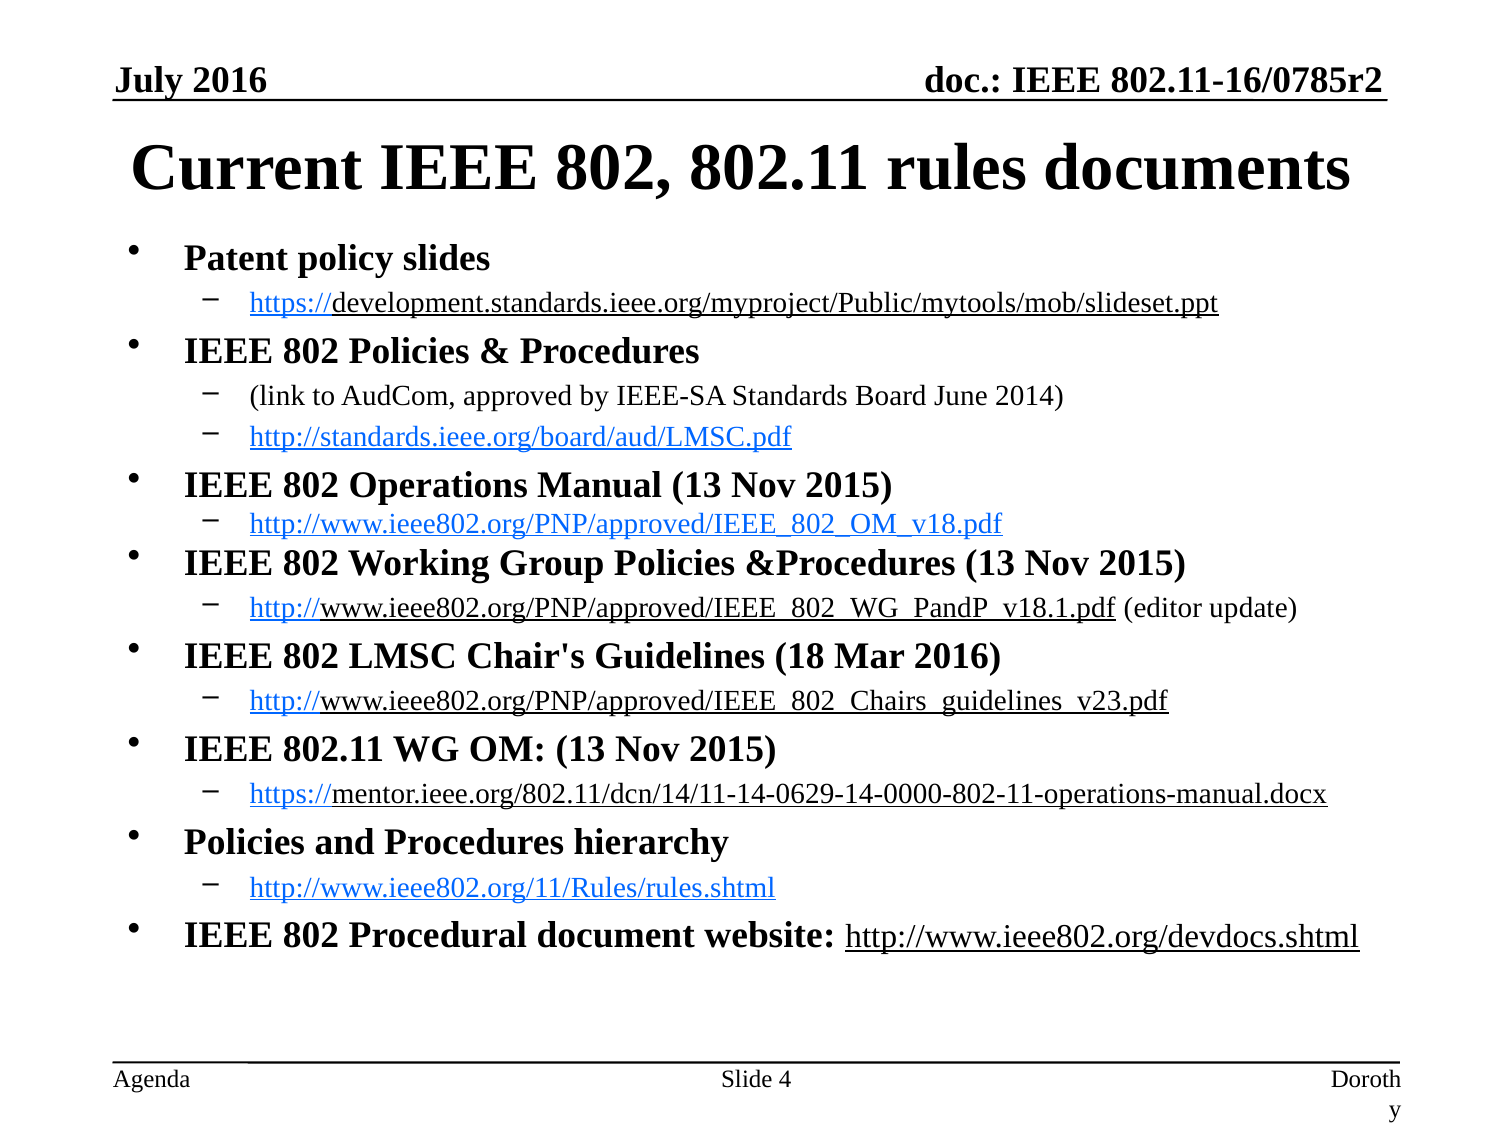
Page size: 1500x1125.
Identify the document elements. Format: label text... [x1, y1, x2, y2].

footer Dorothy Stanley, HP Enterprise [1325, 1075, 1402, 1093]
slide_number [114, 54, 425, 100]
title Current IEEE 802, 802.11 rules documents [112, 112, 1388, 213]
slide_number Slide 4 [712, 1062, 800, 1093]
list Patent policy slides https://development.standards.ieee.org/myproject/Public/mytools/mob/slideset.ppt IEEE 802 Policies & Procedures (link to AudCom, approved by IEEE-SA Standards Board June 2014) http://standards.ieee.org/board/aud/LMSC.pdf IEEE 802 Operations Manual (13 Nov 2015) http://www.ieee802.org/PNP/approved/IEEE_802_OM_v18.pdf IEEE 802 Working Group Policies &Procedures (13 Nov 2015) http://www.ieee802.org/PNP/approved/IEEE_802_WG_PandP_v18.1.pdf (editor update) IEEE 802 LMSC Chair's Guidelines (18 Mar 2016) http://www.ieee802.org/PNP/approved/IEEE_802_Chairs_guidelines_v23.pdf IEEE 802.11 WG OM: (13 Nov 2015) https://mentor.ieee.org/802.11/dcn/14/11-14-0629-14-0000-802-11-operations-manual.docx Policies and Procedures hierarchy http://www.ieee802.org/11/Rules/rules.shtml IEEE 802 Procedural document website: http://www.ieee802.org/devdocs.shtml [112, 224, 1463, 1075]
